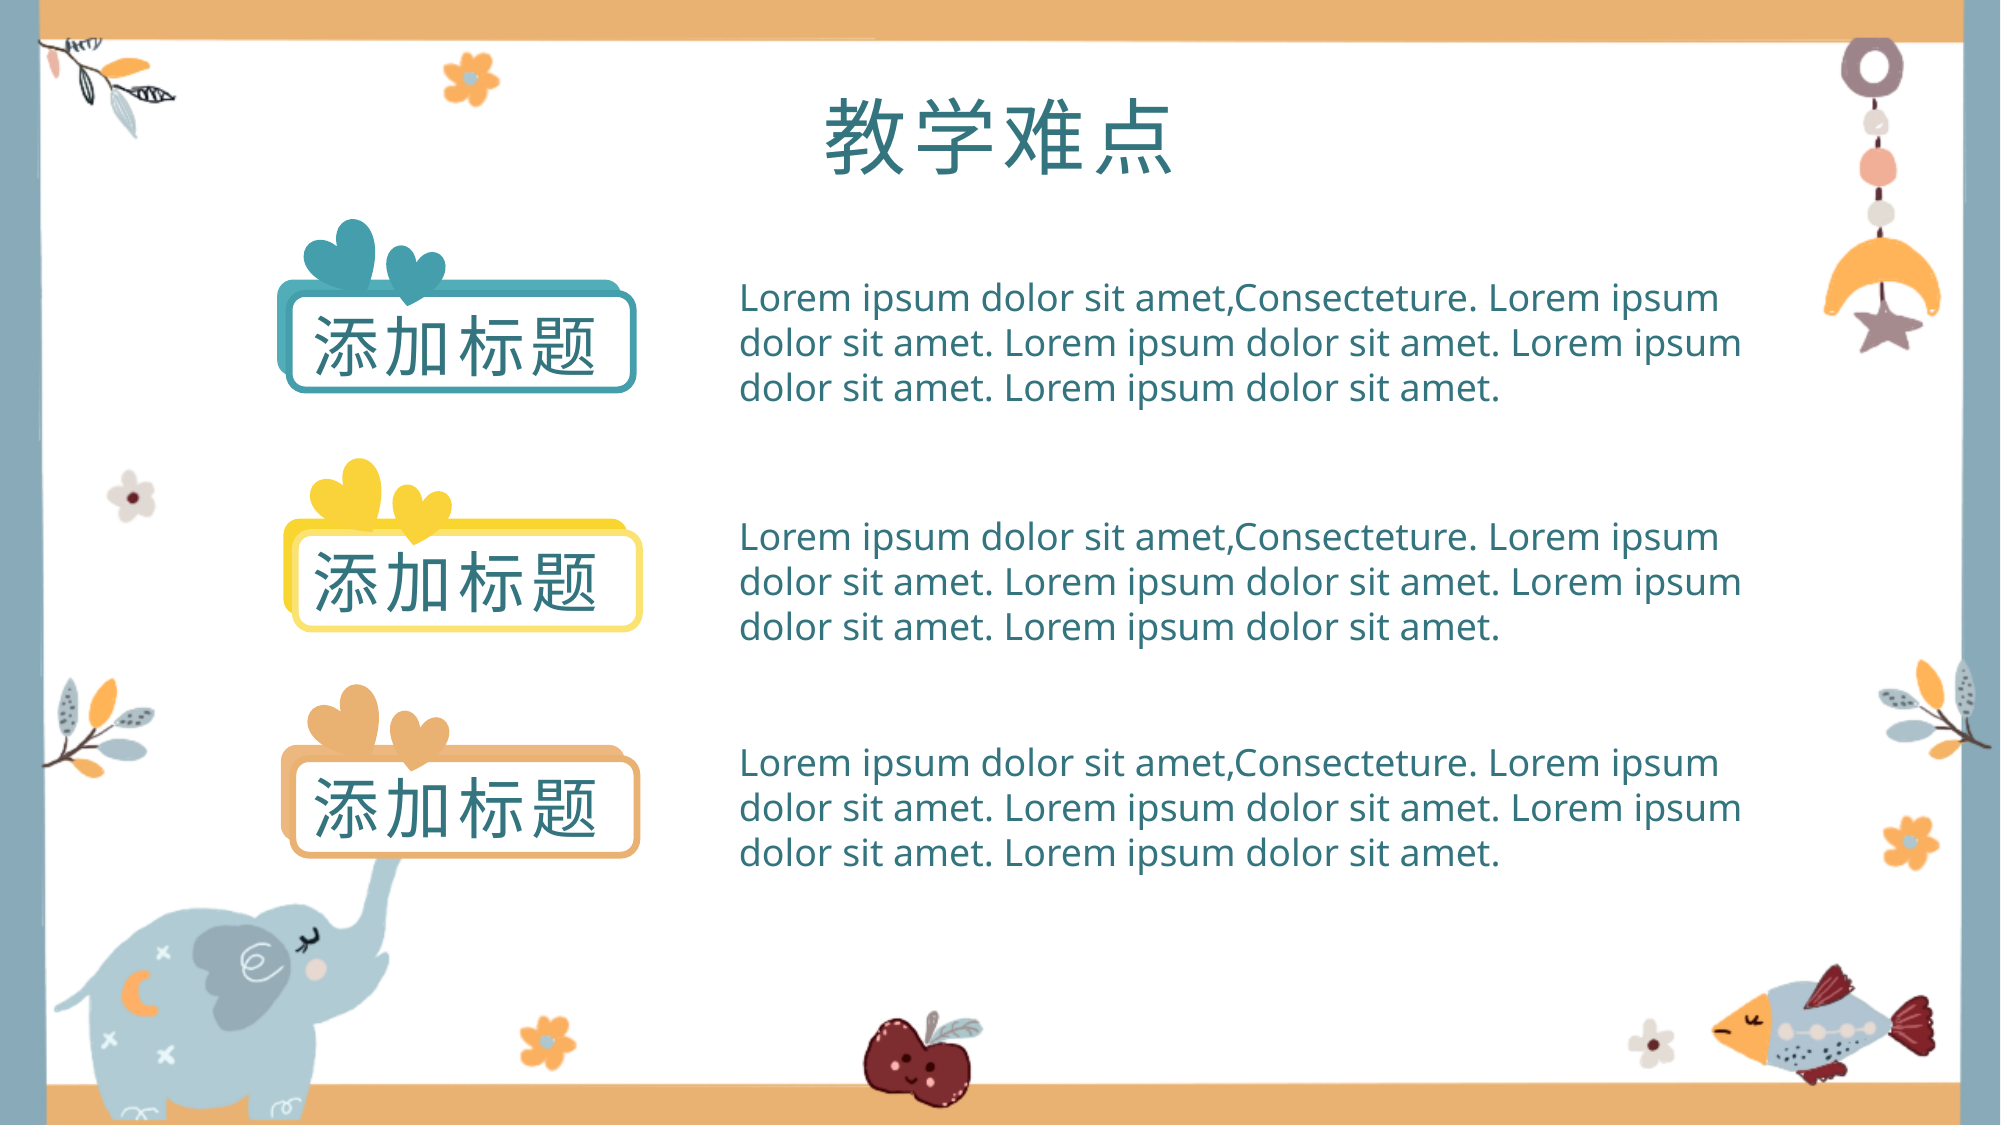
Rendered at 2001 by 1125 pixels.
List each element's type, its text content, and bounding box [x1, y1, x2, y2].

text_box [280, 690, 637, 856]
text_box Lorem ipsum dolor sit amet,Consecteture. Lorem ipsum dolor sit amet. Lorem ipsum dolor sit amet. Lorem ipsum dolor sit amet. Lorem ipsum dolor sit amet. [724, 731, 1882, 881]
text_box Lorem ipsum dolor sit amet,Consecteture. Lorem ipsum dolor sit amet. Lorem ipsum dolor sit amet. Lorem ipsum dolor sit amet. Lorem ipsum dolor sit amet. [724, 266, 1882, 416]
picture [0, 0, 2001, 1125]
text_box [283, 464, 640, 629]
title 教学难点 [592, 70, 1408, 193]
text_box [277, 225, 634, 390]
text_box Lorem ipsum dolor sit amet,Consecteture. Lorem ipsum dolor sit amet. Lorem ipsum dolor sit amet. Lorem ipsum dolor sit amet. Lorem ipsum dolor sit amet. [724, 505, 1882, 656]
text_box 添加标题 [297, 293, 638, 396]
text_box 添加标题 [297, 629, 639, 633]
